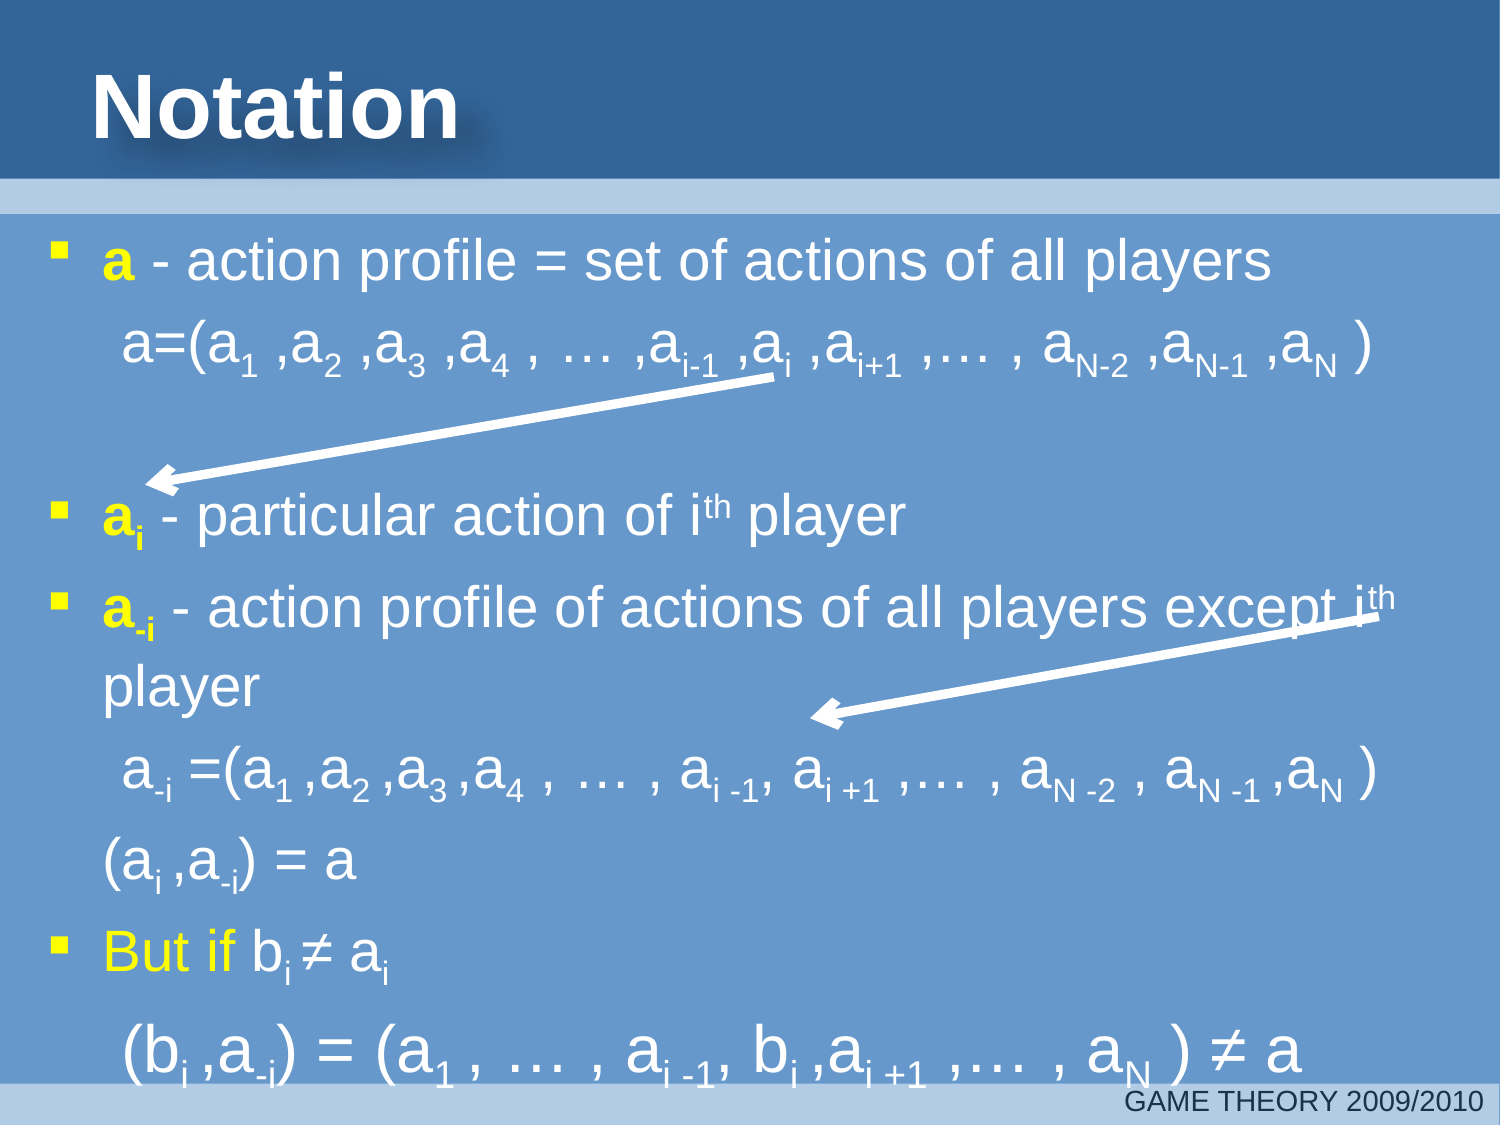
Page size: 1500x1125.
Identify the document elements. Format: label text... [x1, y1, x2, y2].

text_box GAME THEORY 2009/2010 [1109, 1075, 1500, 1125]
title Notation [74, 42, 1436, 162]
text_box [144, 376, 775, 485]
text_box a - action profile = set of actions of all players a=(a1 ,a2 ,a3 ,a4 , … ,ai-1 ,ai ,ai+1 ,… , aN-2 ,aN-1 ,aN ) ai - particular action of ith player a-i - action profile of actions of all players except ith player a-i =(a1 ,a2 ,a3 ,a4 , … , ai -1, ai +1 ,… , aN -2 , aN -1 ,aN ) (ai ,a-i) = a But if bi ≠ ai (bi ,a-i) = (a1 , … , ai -1, bi ,ai +1 ,… , aN ) ≠ a [31, 215, 1469, 1078]
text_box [809, 616, 1380, 719]
